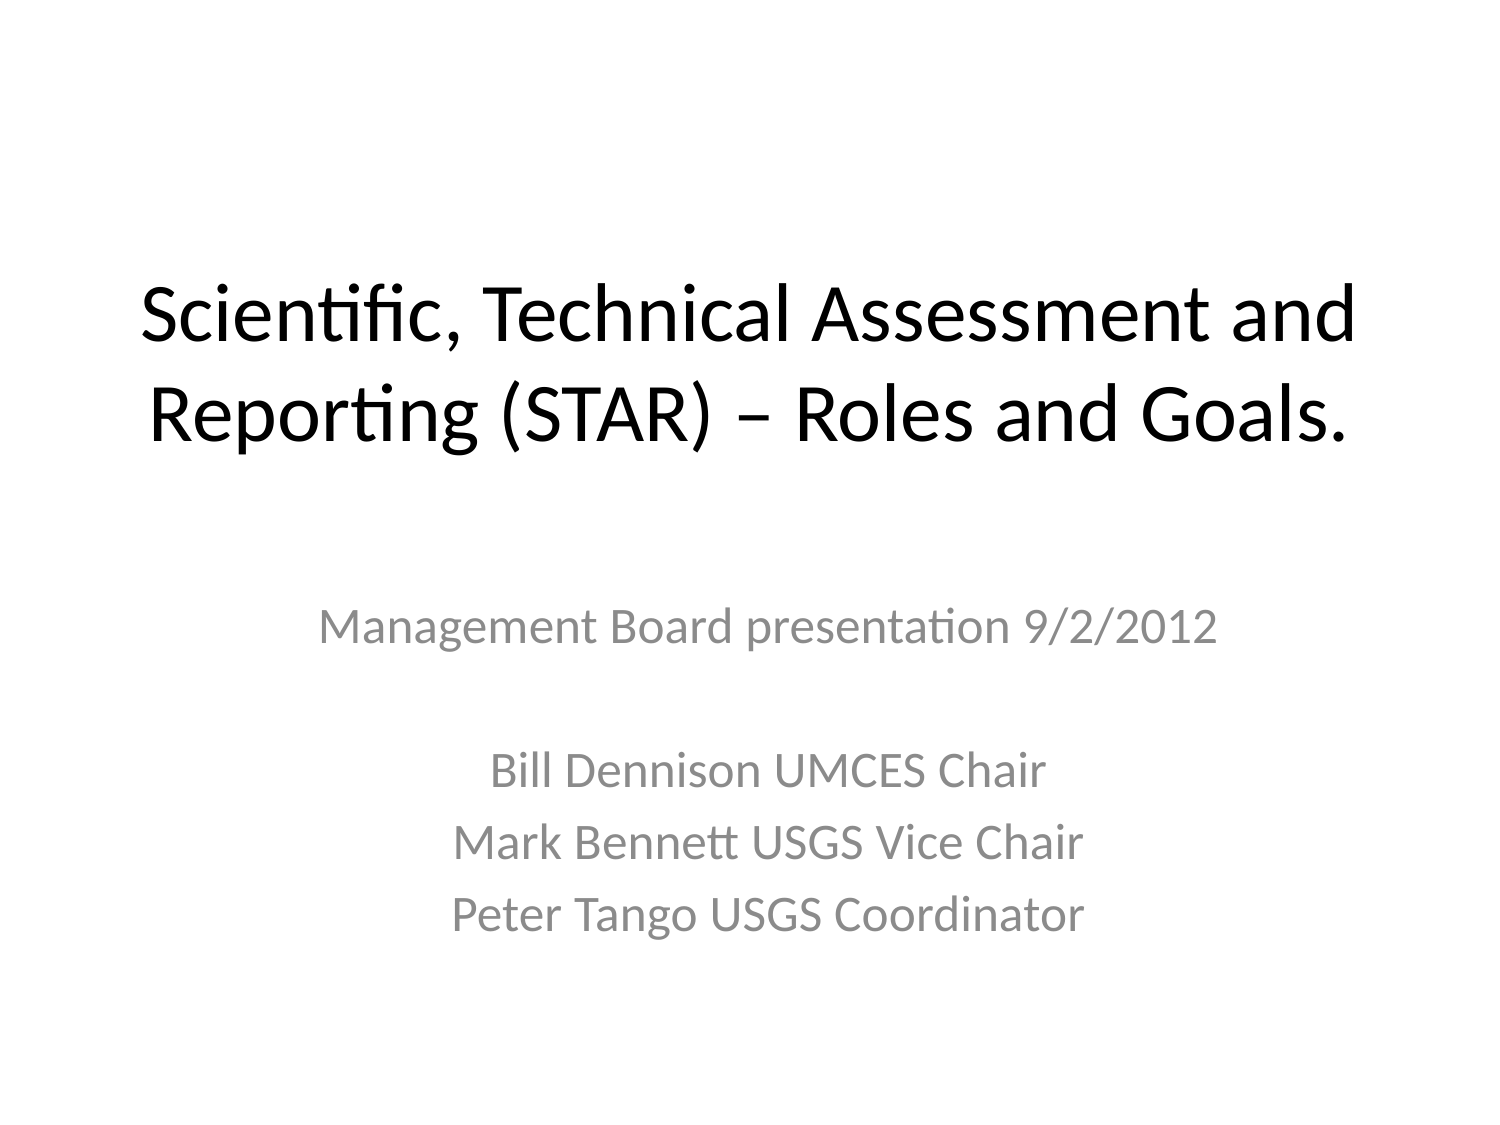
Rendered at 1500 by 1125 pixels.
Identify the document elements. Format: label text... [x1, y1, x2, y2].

subtitle Management Board presentation 9/2/2012 Bill Dennison UMCES Chair Mark Bennett USGS Vice Chair Peter Tango USGS Coordinator [200, 512, 1338, 950]
title Scientific, Technical Assessment and Reporting (STAR) – Roles and Goals. [112, 237, 1388, 479]
